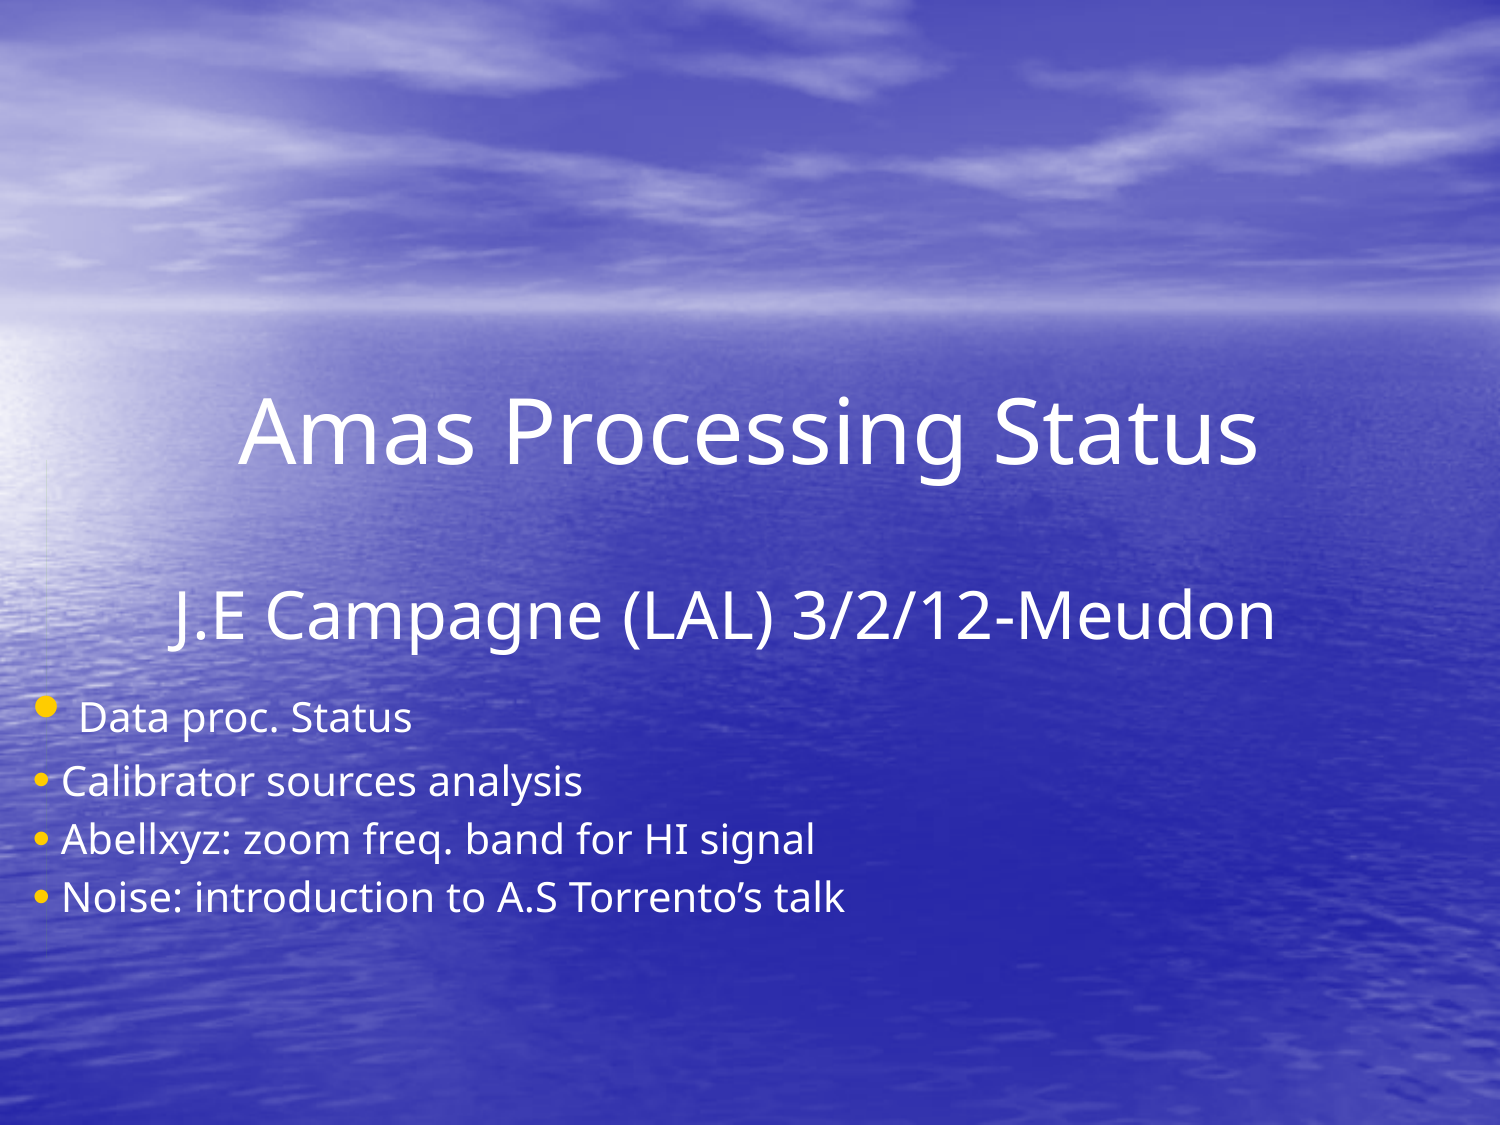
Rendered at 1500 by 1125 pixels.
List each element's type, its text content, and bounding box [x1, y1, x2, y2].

title Amas Processing Status [112, 255, 1388, 491]
subtitle J.E Campagne (LAL) 3/2/12-Meudon Data proc. Status Calibrator sources analysis Abellxyz: zoom freq. band for HI signal Noise: introduction to A.S Torrento’s talk [17, 565, 1436, 975]
